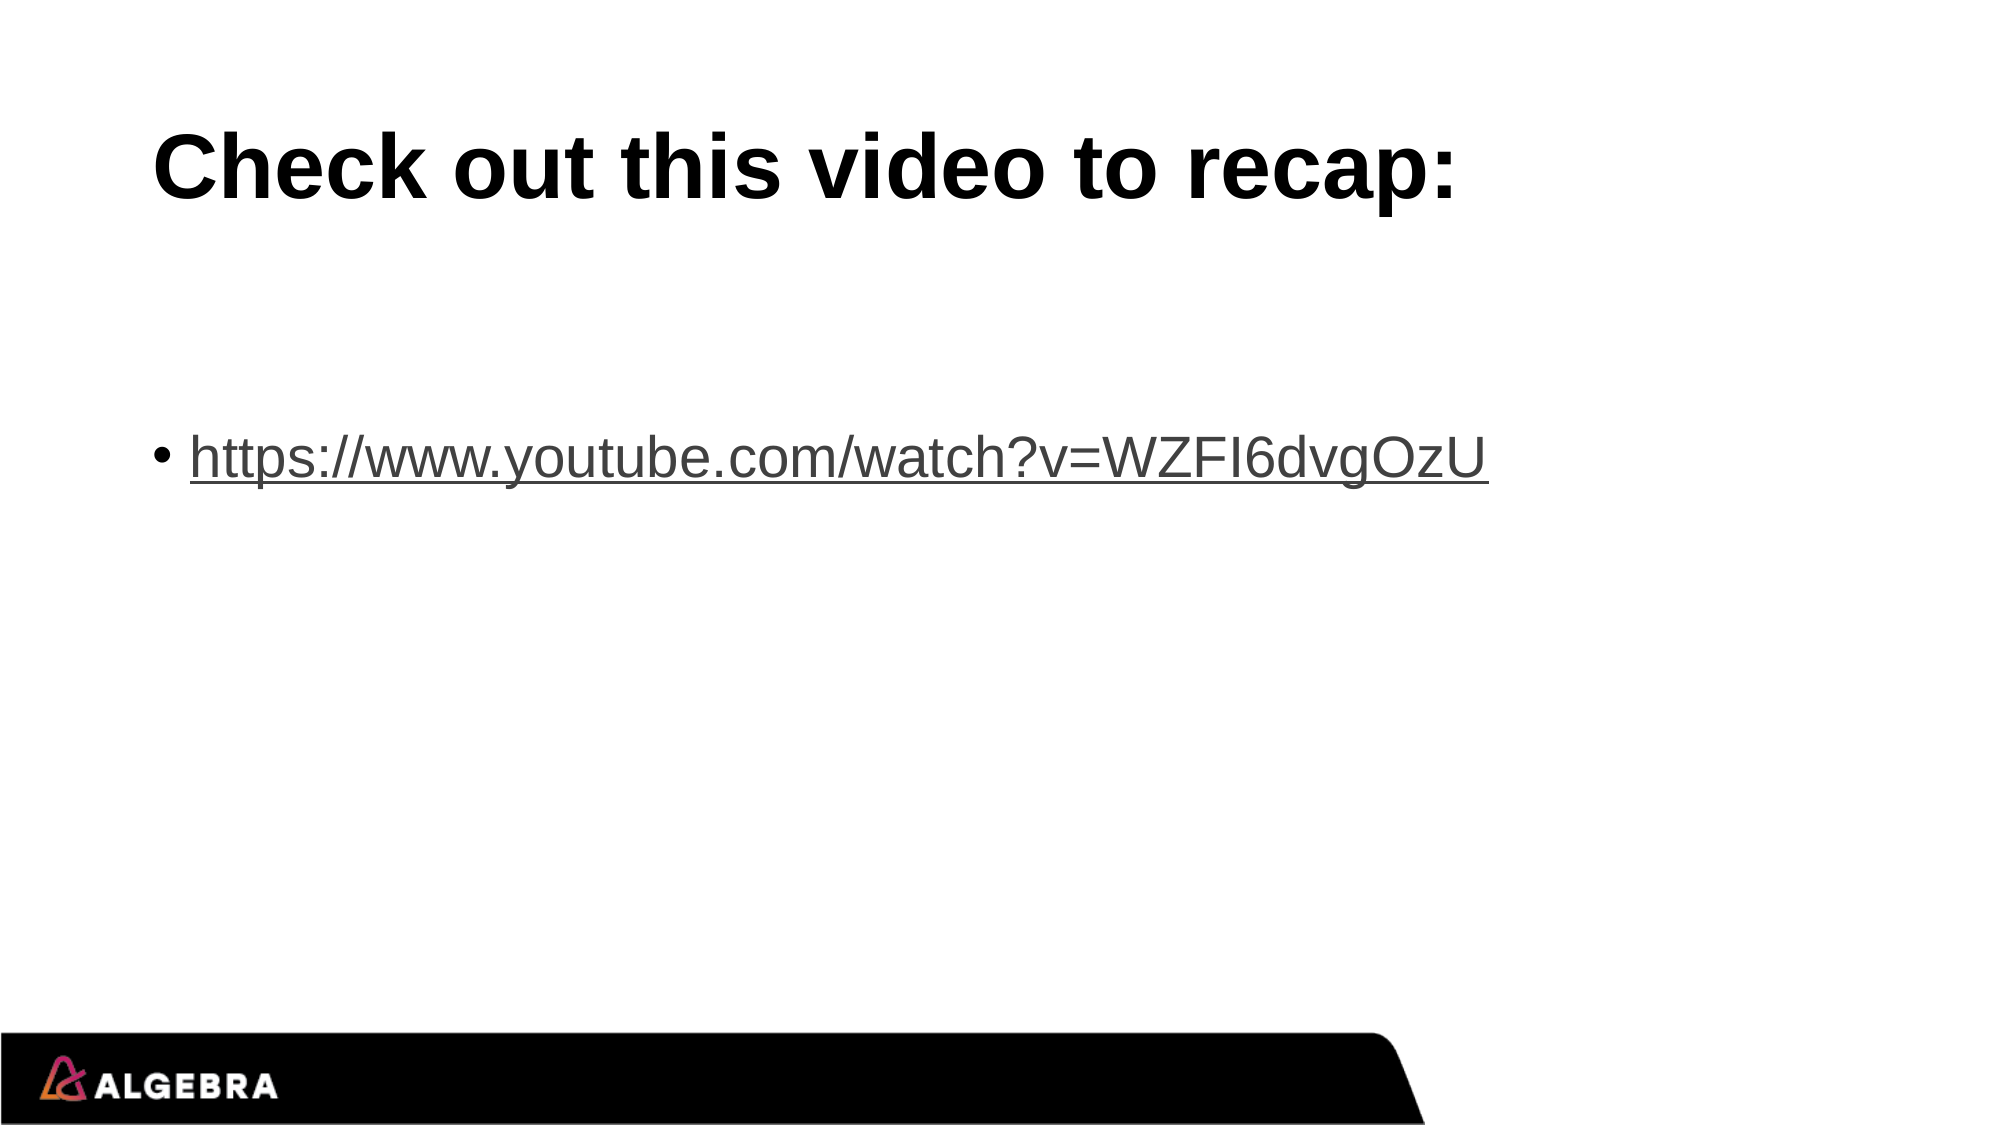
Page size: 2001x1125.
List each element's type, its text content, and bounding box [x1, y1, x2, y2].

list https://www.youtube.com/watch?v=WZFI6dvgOzU [137, 299, 1863, 1014]
picture [0, 1032, 1425, 1125]
title Check out this video to recap: [137, 59, 1863, 278]
